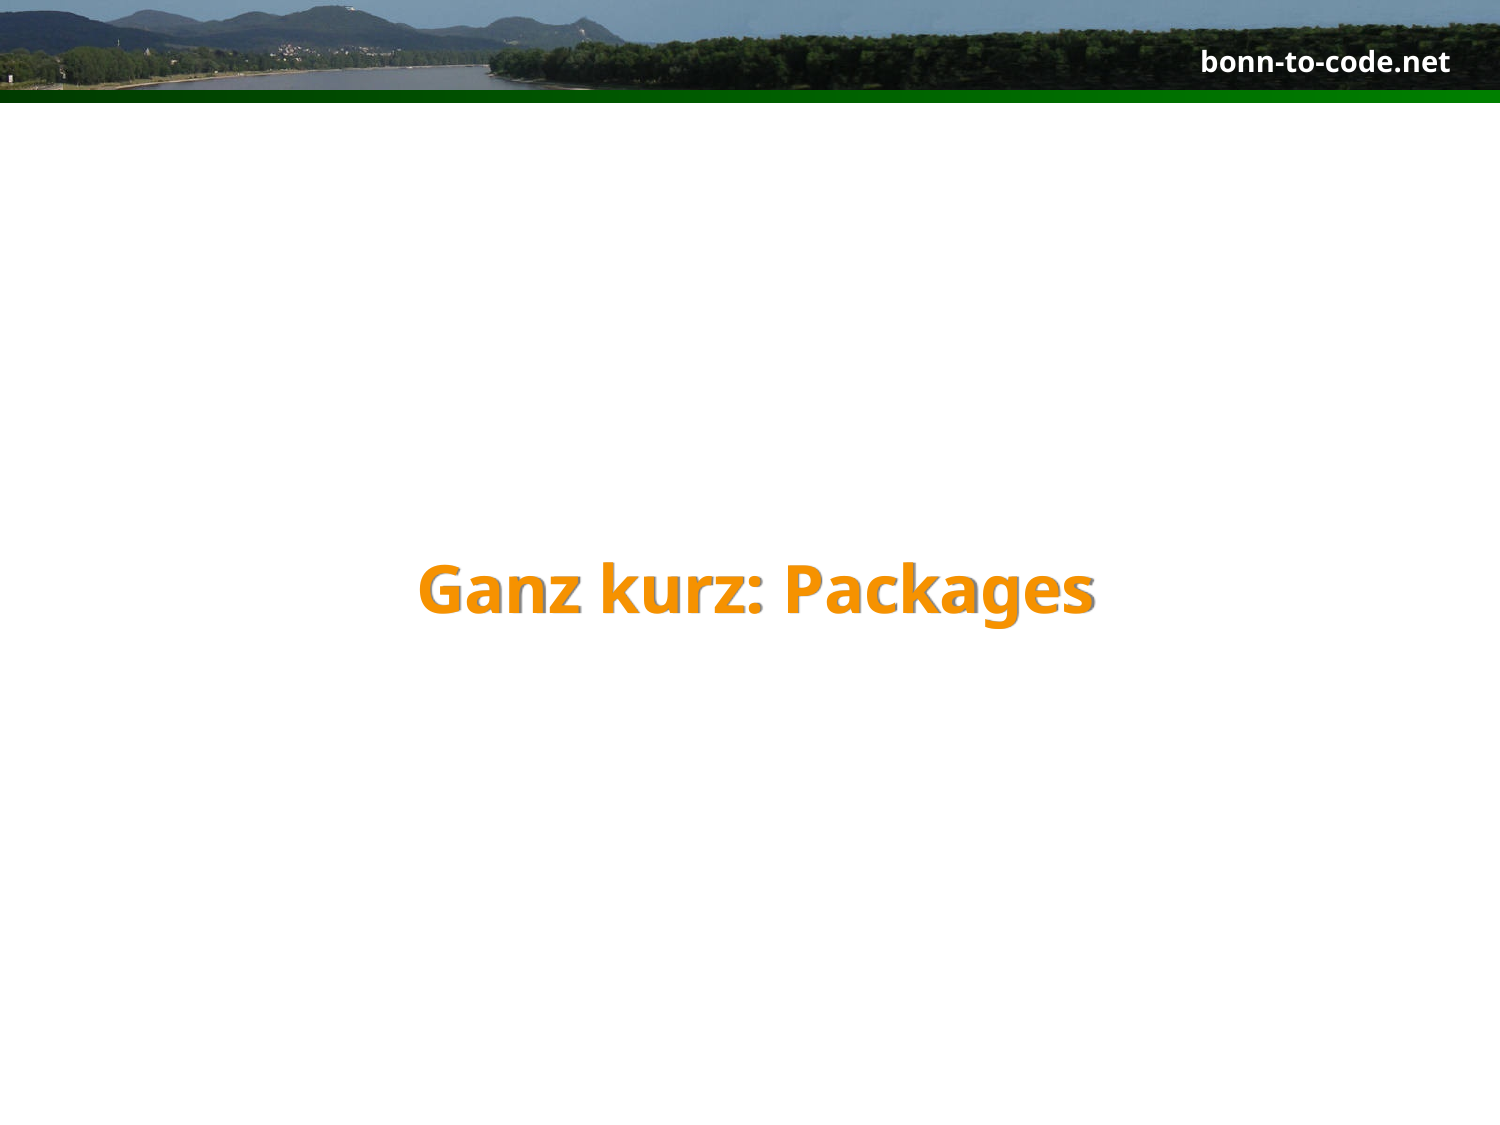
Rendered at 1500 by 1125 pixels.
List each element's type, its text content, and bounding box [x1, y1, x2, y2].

picture [0, 0, 1500, 90]
title Ganz kurz: Packages [118, 538, 1394, 658]
